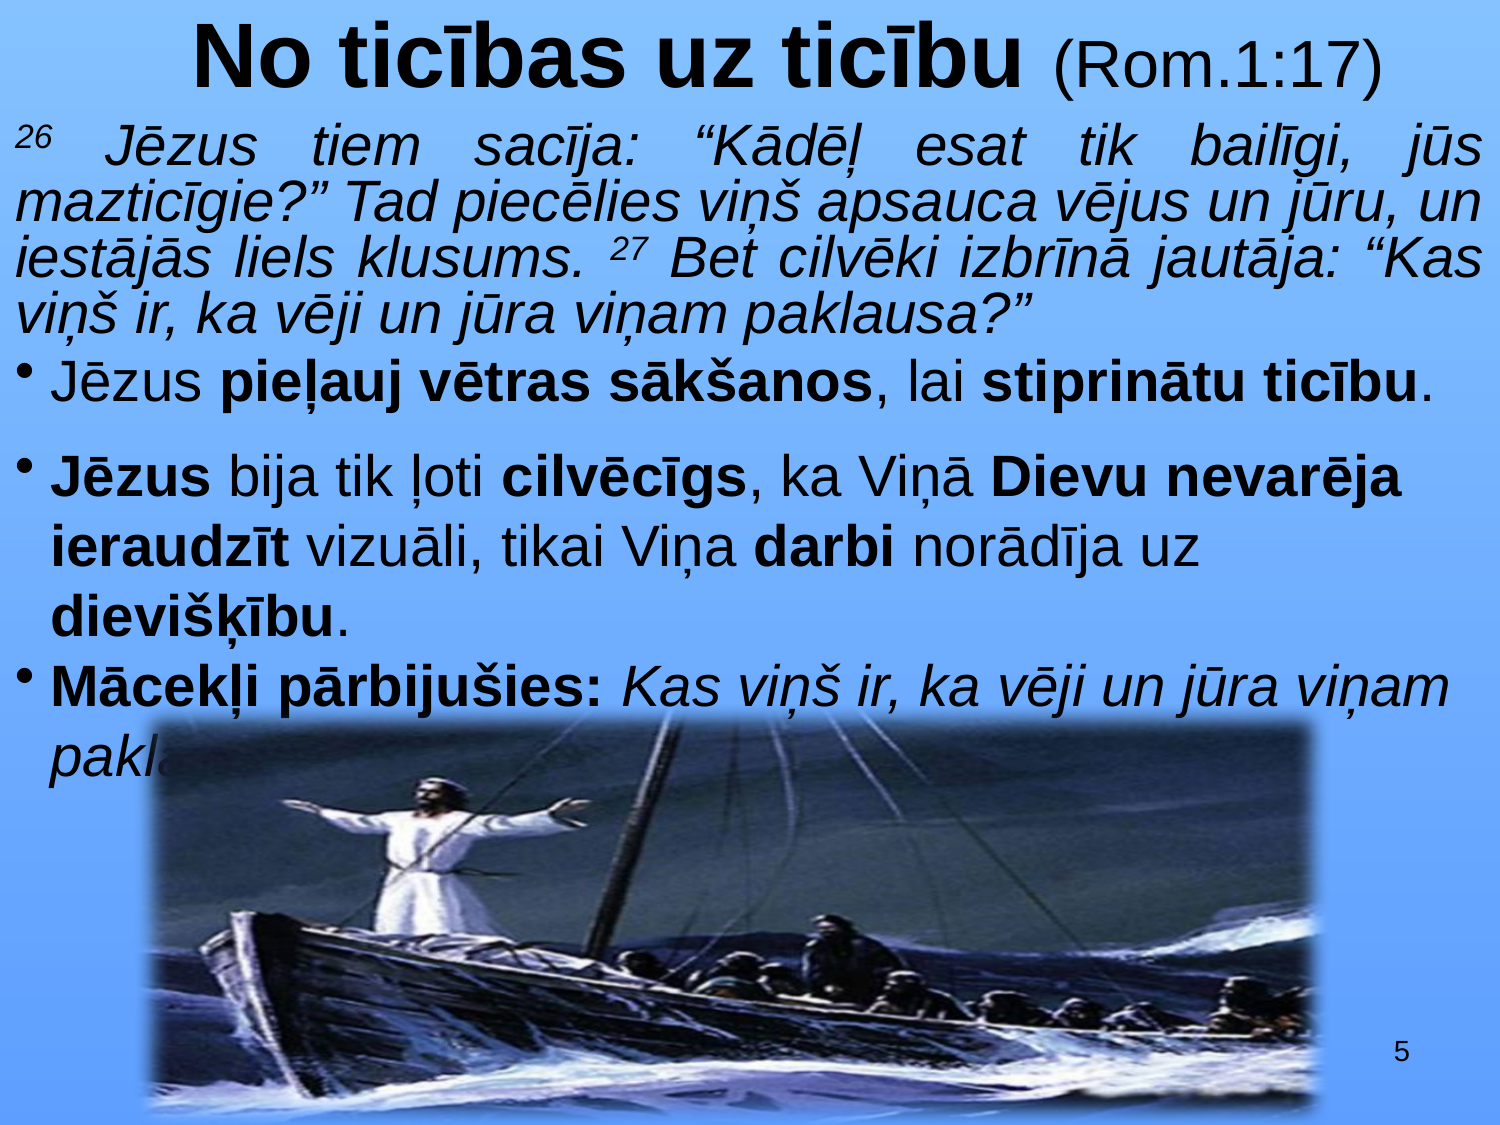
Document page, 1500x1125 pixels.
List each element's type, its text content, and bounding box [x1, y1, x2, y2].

text_box Jēzus pieļauj vētras sākšanos, lai stiprinātu ticību. Jēzus bija tik ļoti cilvēcīgs, ka Viņā Dievu nevarēja ieraudzīt vizuāli, tikai Viņa darbi norādīja uz dievišķību. Mācekļi pārbijušies: Kas viņš ir, ka vēji un jūra viņam paklausa?” – Dieva Dēls [0, 335, 1500, 796]
title No ticības uz ticību (Rom.1:17) [76, 0, 1500, 103]
picture [135, 703, 1329, 1125]
slide_number 5 [1334, 1024, 1426, 1103]
list 26 Jēzus tiem sacīja: “Kādēļ esat tik bailīgi, jūs mazticīgie?” Tad piecēlies viņš apsauca vējus un jūru, un iestājās liels klusums. 27 Bet cilvēki izbrīnā jautāja: “Kas viņš ir, ka vēji un jūra viņam paklausa?” [0, 113, 1500, 291]
